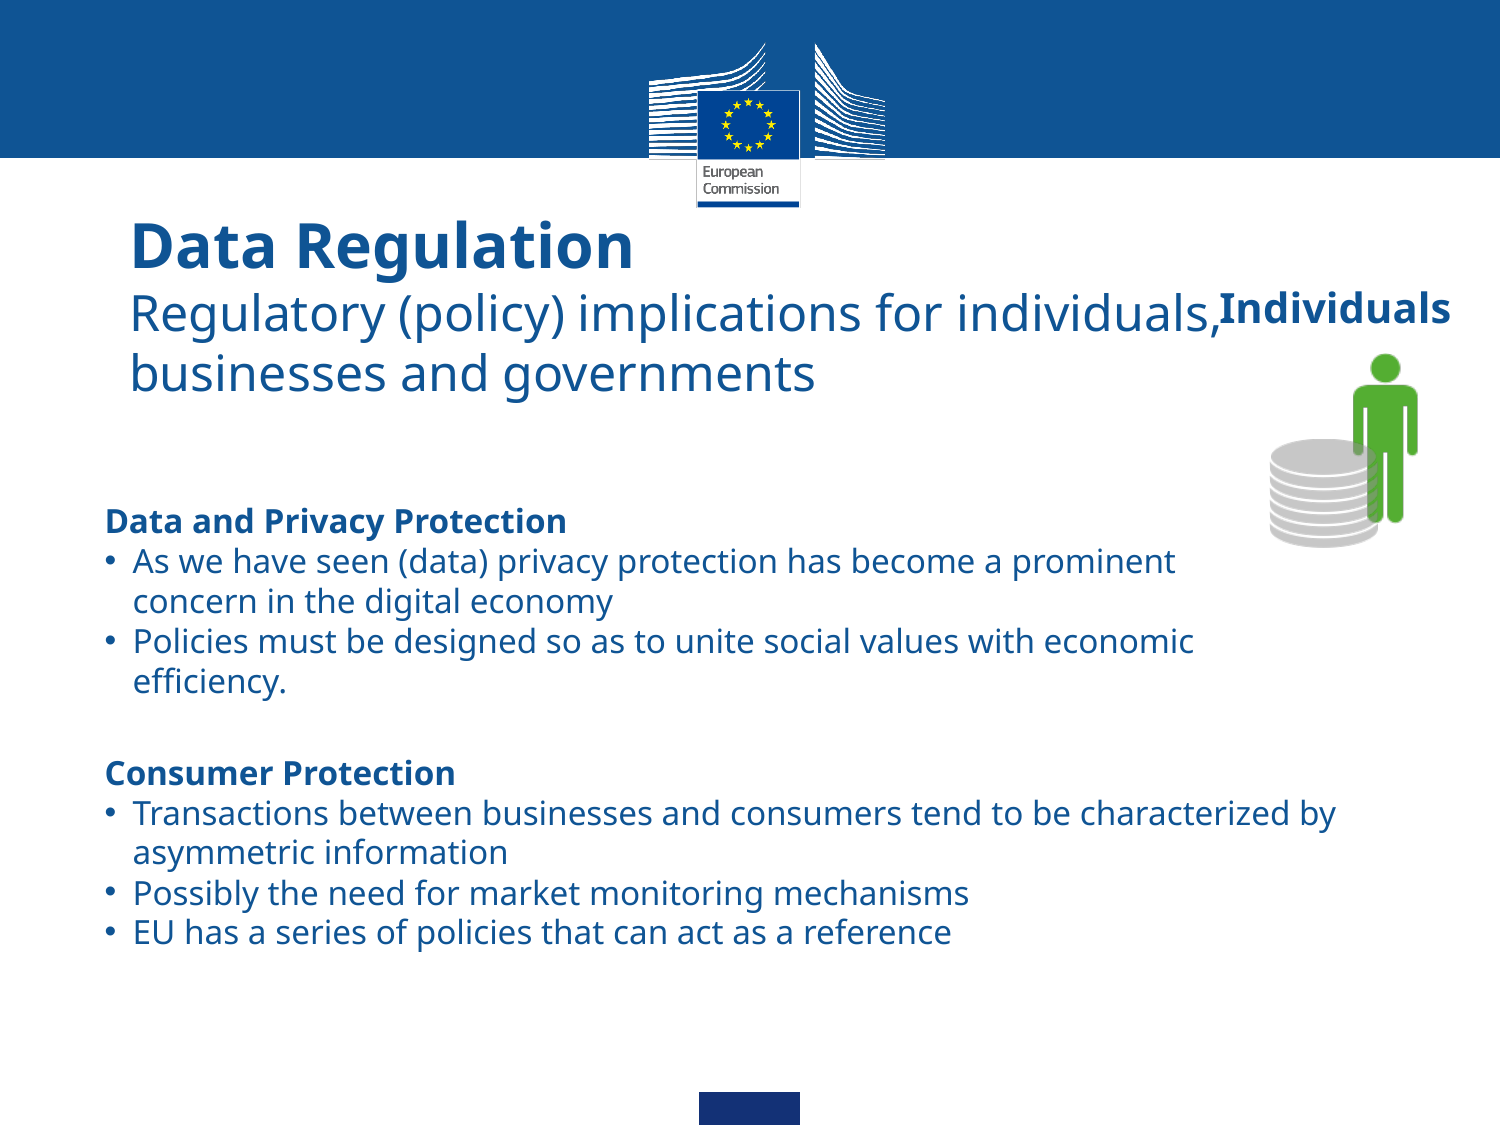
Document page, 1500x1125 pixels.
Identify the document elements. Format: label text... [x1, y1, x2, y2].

text_box Data and Privacy Protection As we have seen (data) privacy protection has become a prominent concern in the digital economy Policies must be designed so as to unite social values with economic efficiency. [89, 492, 1230, 708]
text_box Consumer Protection Transactions between businesses and consumers tend to be characterized by asymmetric information Possibly the need for market monitoring mechanisms EU has a series of policies that can act as a reference [89, 744, 1379, 959]
text_box Data Regulation Regulatory (policy) implications for individuals, businesses and governments [55, 226, 1314, 381]
text_box Individuals [1314, 274, 1500, 340]
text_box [1269, 352, 1419, 549]
picture [649, 42, 885, 208]
